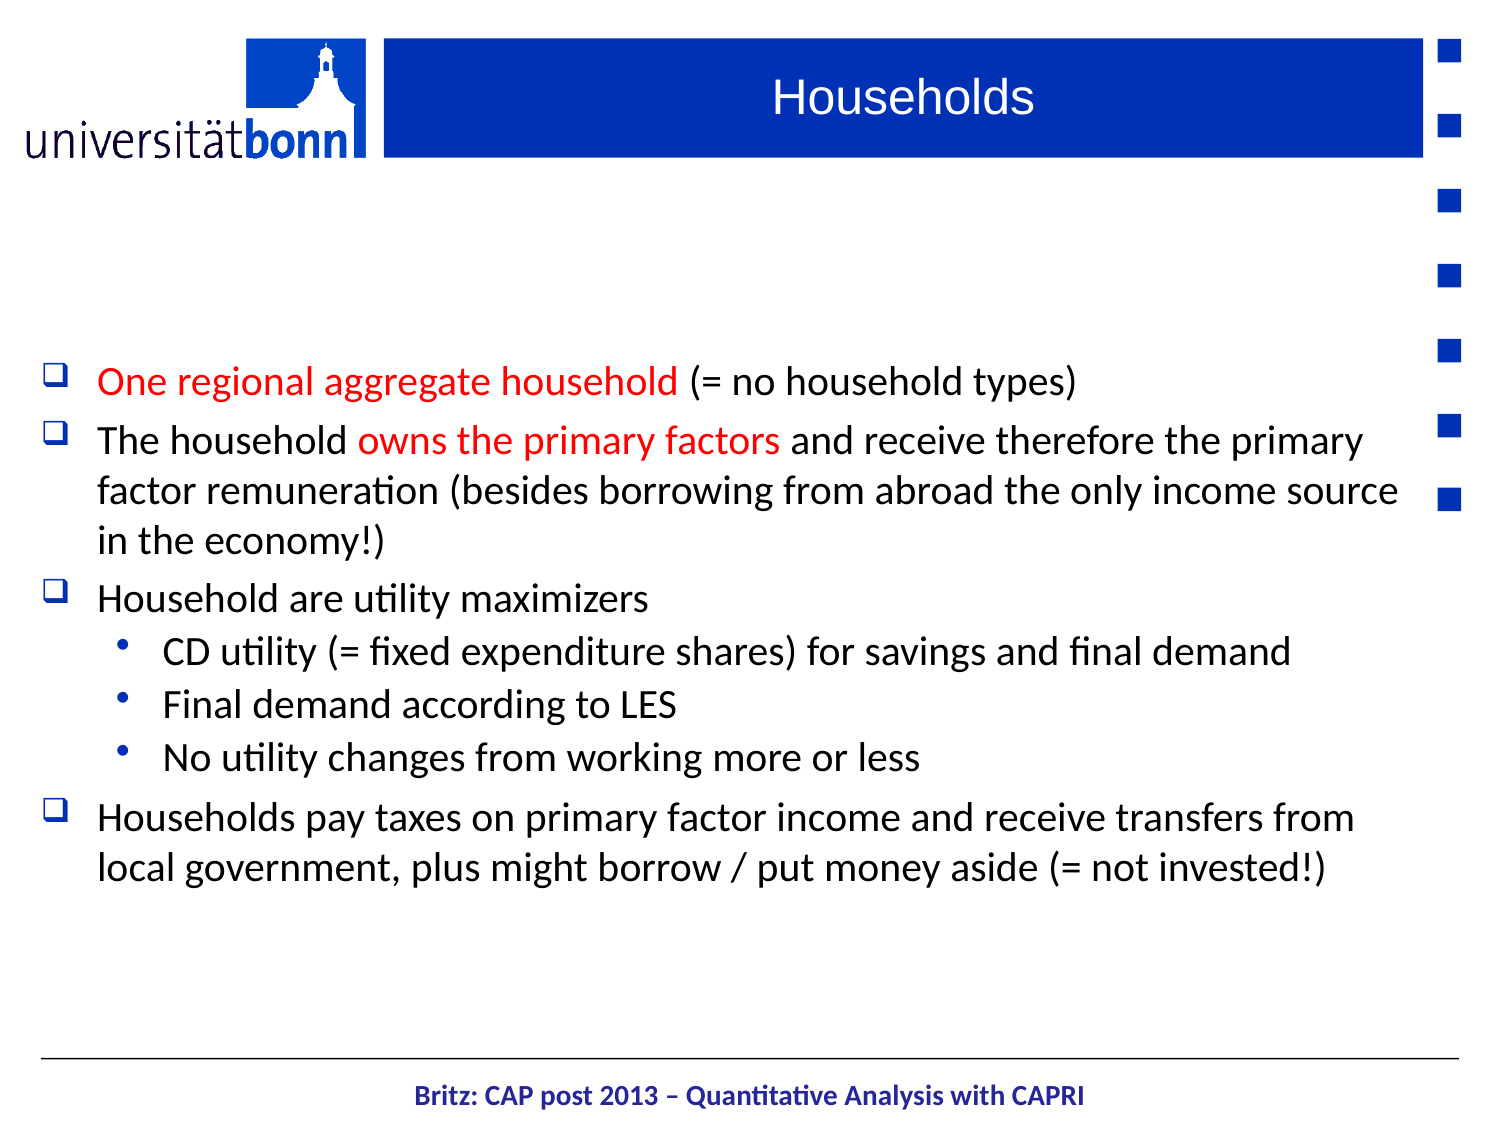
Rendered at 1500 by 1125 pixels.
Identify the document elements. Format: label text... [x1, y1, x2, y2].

list One regional aggregate household (= no household types) The household owns the primary factors and receive therefore the primary factor remuneration (besides borrowing from abroad the only income source in the economy!) Household are utility maximizers CD utility (= fixed expenditure shares) for savings and final demand Final demand according to LES No utility changes from working more or less Households pay taxes on primary factor income and receive transfers from local government, plus might borrow / put money aside (= not invested!) [25, 188, 1426, 1056]
footer Britz: CAP post 2013 – Quantitative Analysis with CAPRI [40, 1070, 1460, 1107]
picture [24, 36, 368, 160]
title Households [383, 38, 1424, 158]
